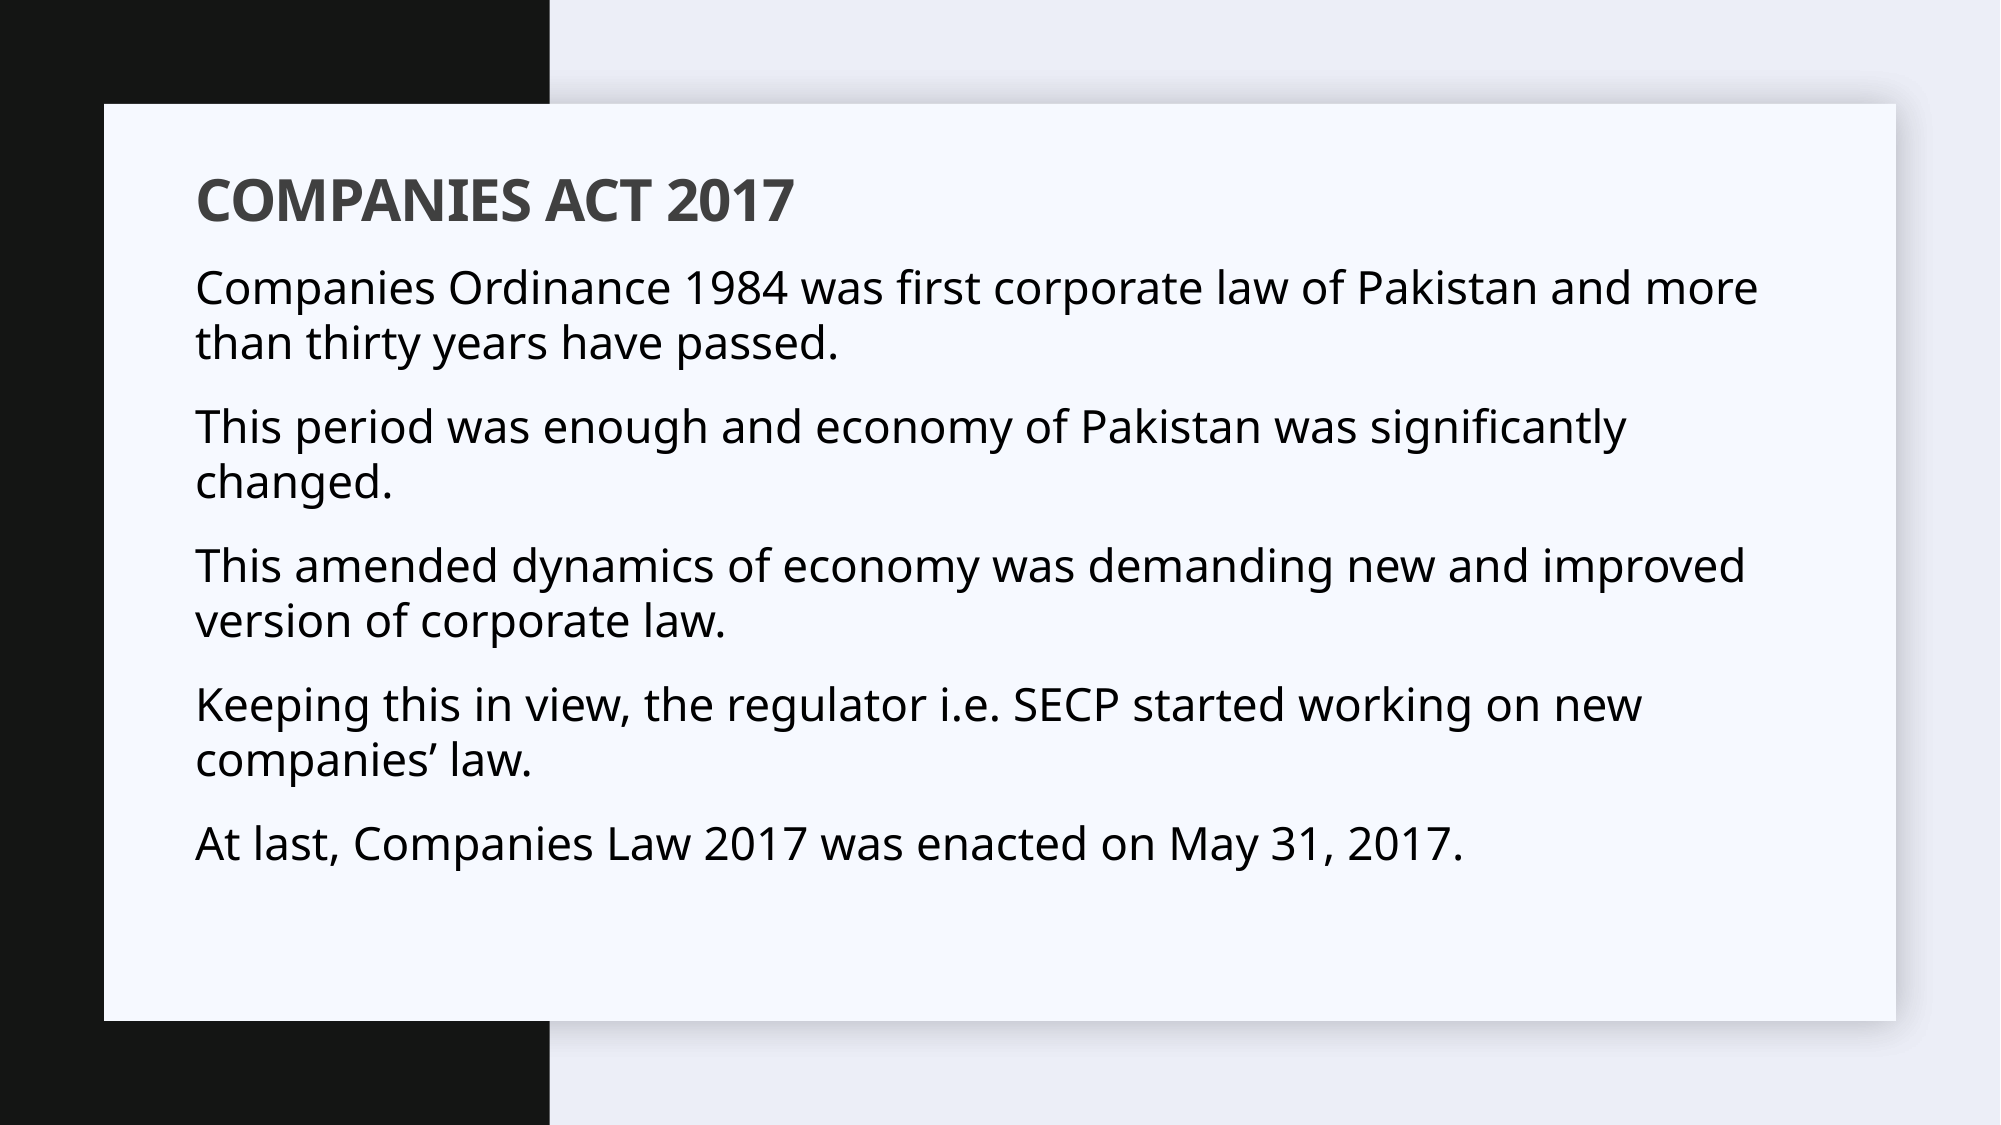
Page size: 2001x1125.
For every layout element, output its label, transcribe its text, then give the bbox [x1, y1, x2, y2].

list Companies Ordinance 1984 was first corporate law of Pakistan and more than thirty years have passed. This period was enough and economy of Pakistan was significantly changed. This amended dynamics of economy was demanding new and improved version of corporate law. Keeping this in view, the regulator i.e. SECP started working on new companies’ law. At last, Companies Law 2017 was enacted on May 31, 2017. [180, 251, 1830, 963]
title Companies Act 2017 [180, 154, 1830, 251]
